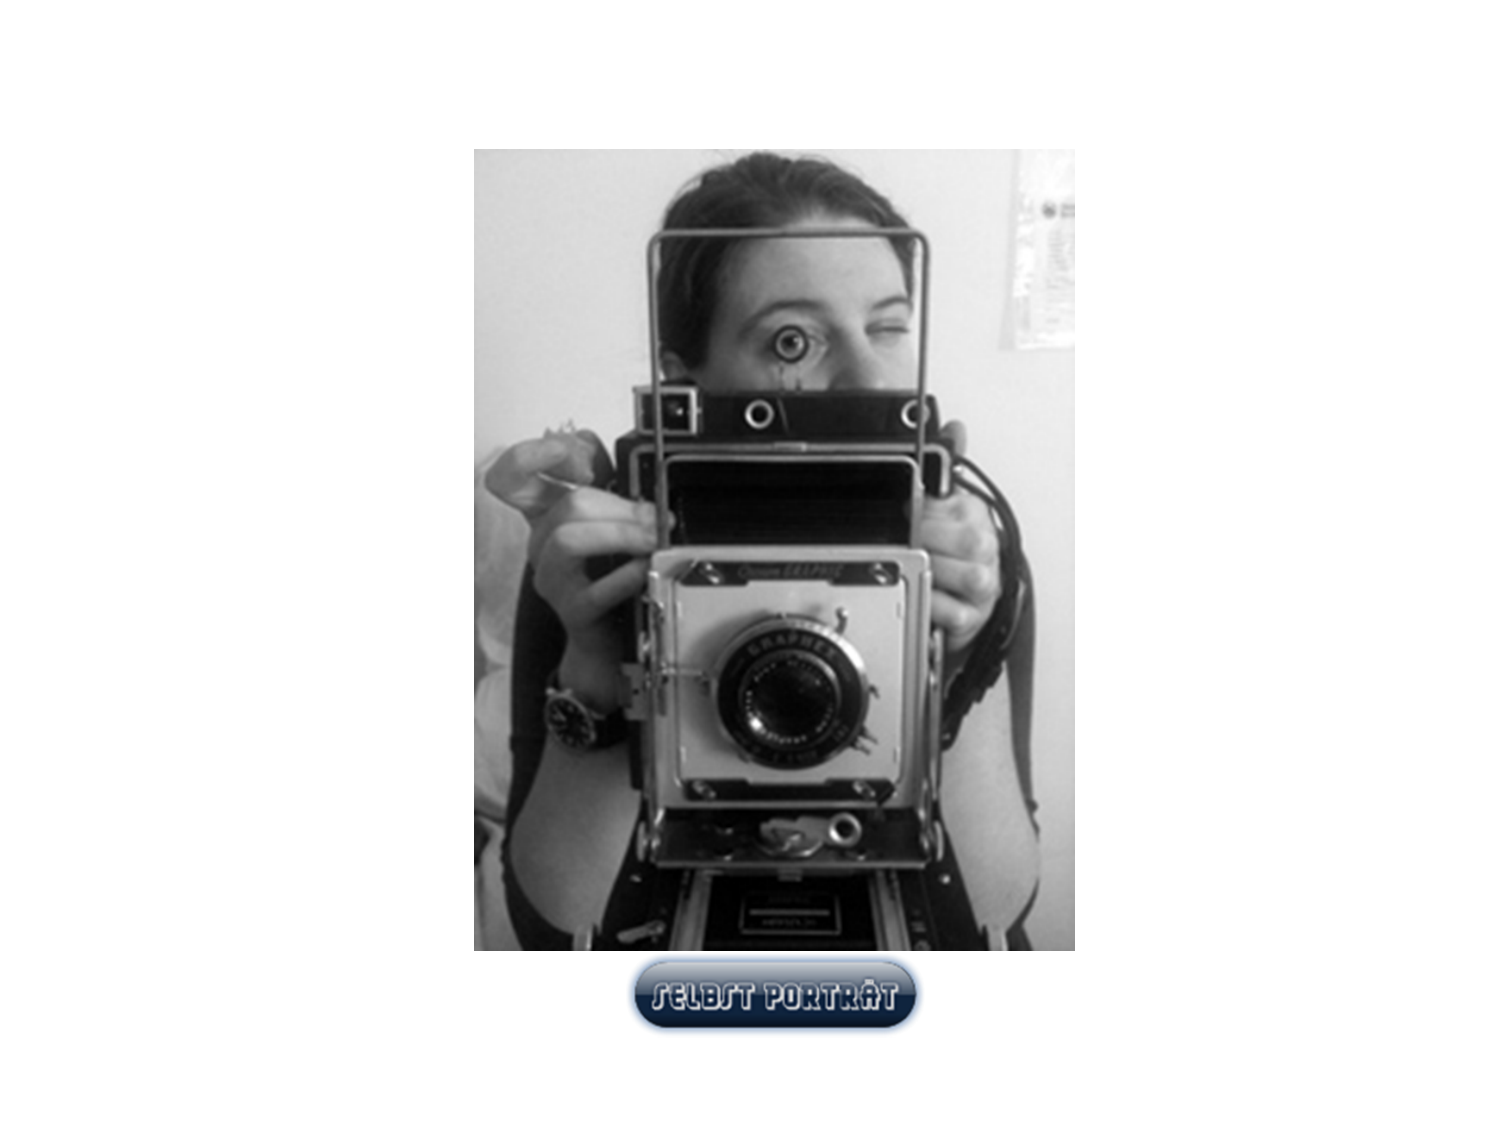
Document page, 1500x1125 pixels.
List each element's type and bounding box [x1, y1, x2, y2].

list [623, 950, 927, 1038]
picture [474, 149, 1076, 951]
